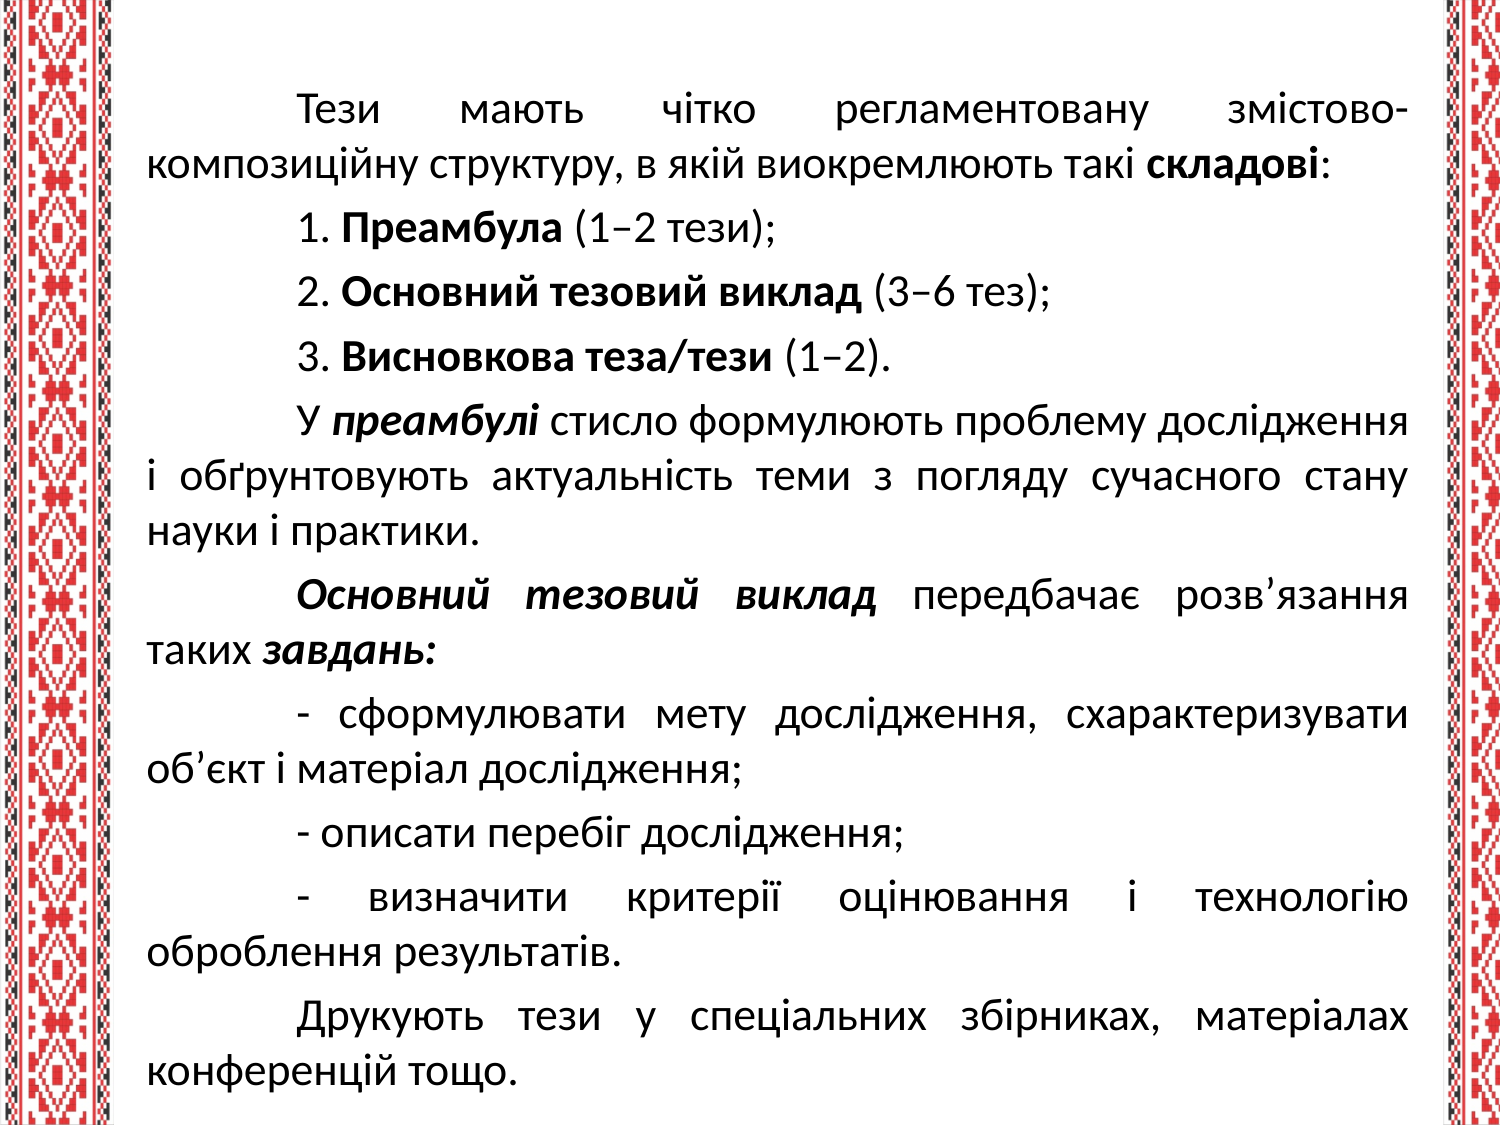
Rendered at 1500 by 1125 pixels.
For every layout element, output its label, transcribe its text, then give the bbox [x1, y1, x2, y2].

picture [937, 1, 1500, 1124]
list Тези мають чітко регламентовану змістово-композиційну структуру, в якій виокремлюють такі складові: 1. Преамбула (1–2 тези); 2. Основний тезовий виклад (3–6 тез); 3. Висновкова теза/тези (1–2). У преамбулі стисло формулюють проблему дослідження і обґрунтовують актуальність теми з погляду сучасного стану науки і практики. Основний тезовий виклад передбачає розв’язання таких завдань: - сформулювати мету дослідження, схарактеризувати об’єкт і матеріал дослідження; - описати перебіг дослідження; - визначити критерії оцінювання і технологію оброблення результатів. Друкують тези у спеціальних збірниках, матеріалах конференцій тощо. [114, 70, 1425, 1005]
picture [0, 1, 620, 1124]
